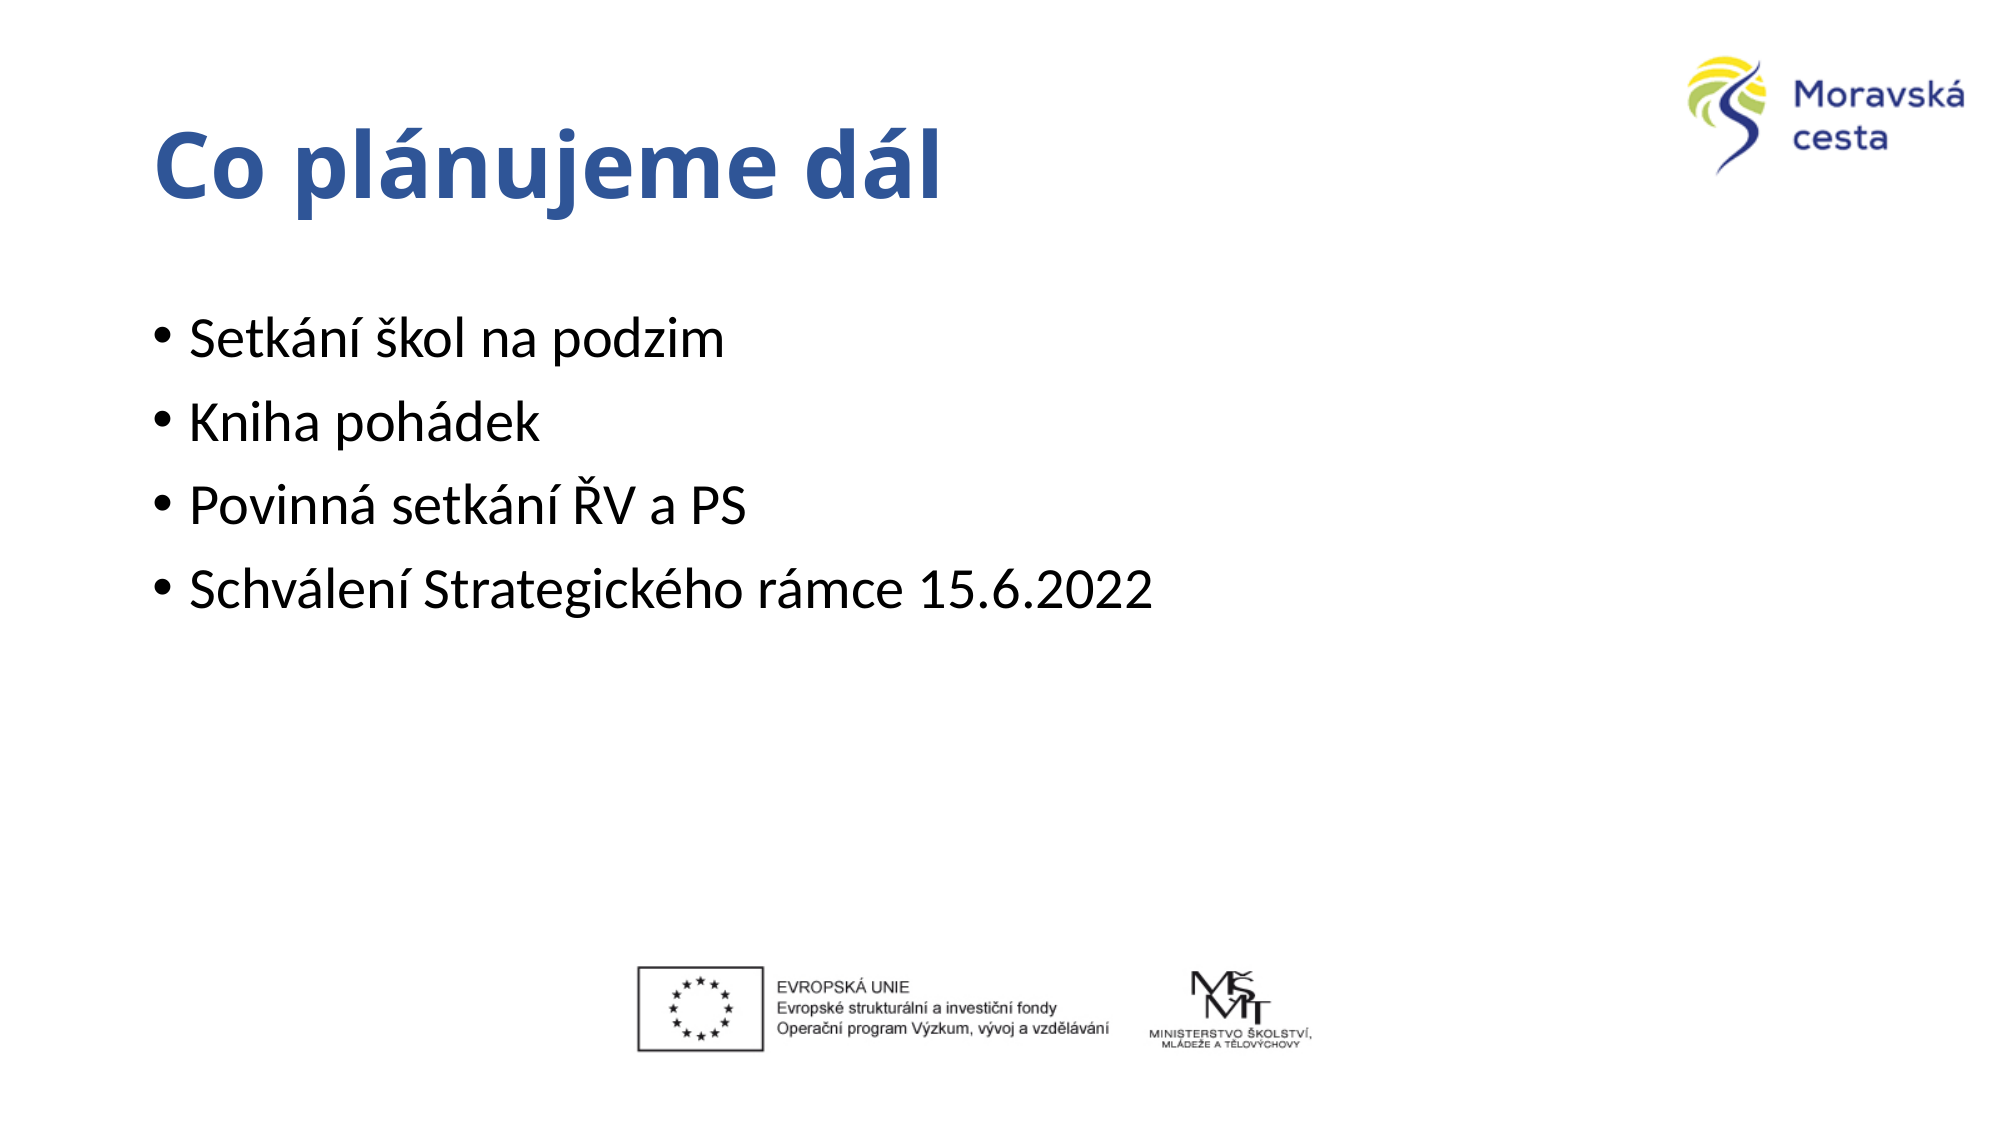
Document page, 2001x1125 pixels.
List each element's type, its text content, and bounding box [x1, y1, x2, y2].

title Co plánujeme dál [137, 59, 1863, 278]
picture [592, 925, 1349, 1094]
picture [1655, 18, 1983, 199]
list Setkání škol na podzim Kniha pohádek Povinná setkání ŘV a PS Schválení Strategického rámce 15.6.2022 [137, 299, 1863, 942]
